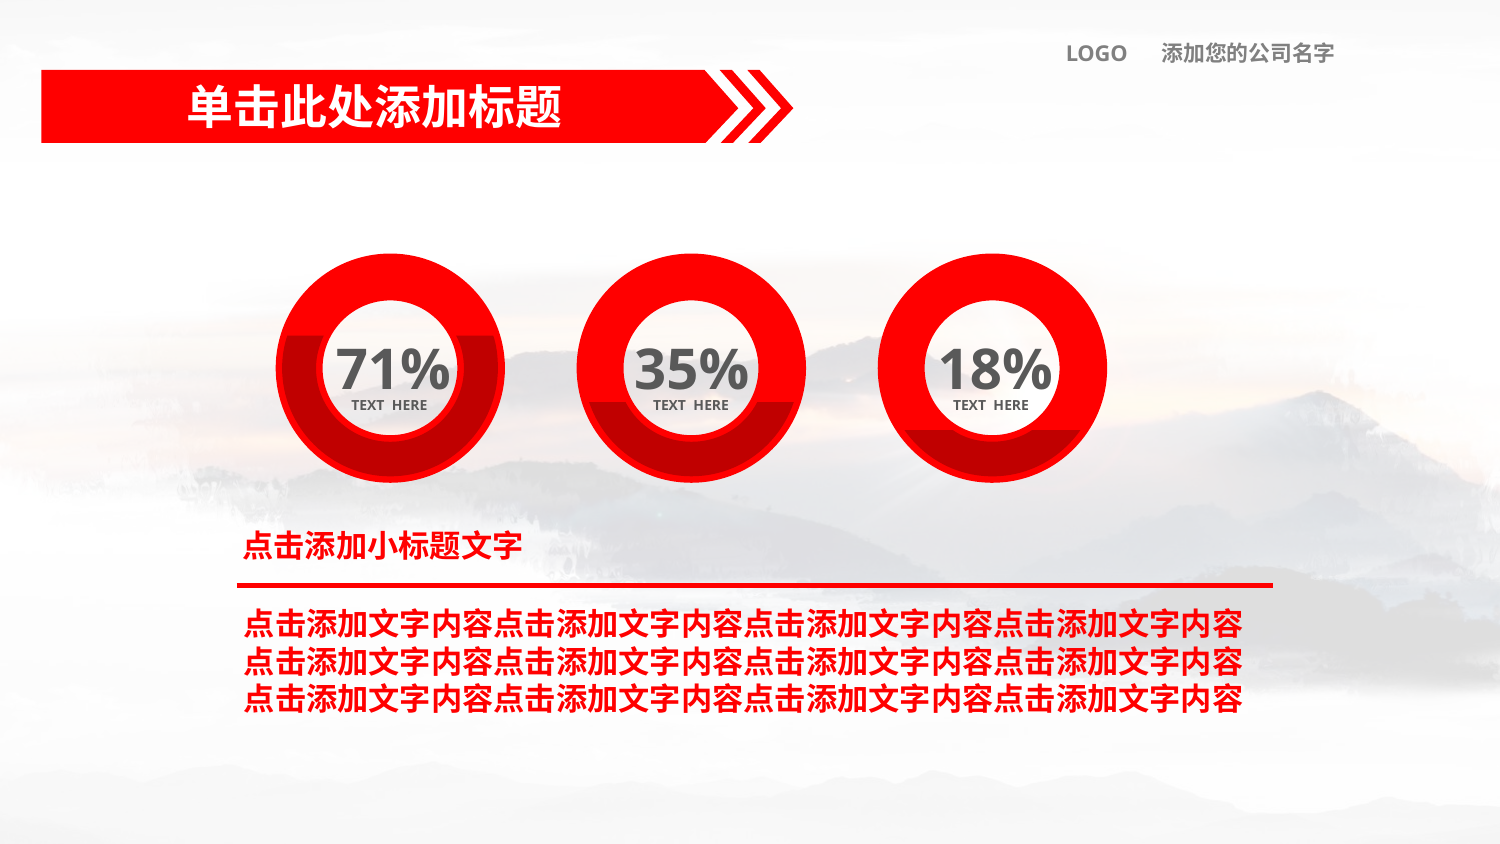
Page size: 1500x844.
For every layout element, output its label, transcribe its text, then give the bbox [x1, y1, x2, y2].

text_box 点击添加小标题文字 [227, 519, 599, 572]
text_box LOGO 添加您的公司名字 [1051, 32, 1431, 74]
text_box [41, 69, 794, 144]
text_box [877, 253, 1108, 483]
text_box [576, 253, 807, 483]
text_box 点击添加文字内容点击添加文字内容点击添加文字内容点击添加文字内容 点击添加文字内容点击添加文字内容点击添加文字内容点击添加文字内容 点击添加文字内容点击添加文字内容点击添加文字内容点击添加文字内容 [228, 597, 1300, 725]
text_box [275, 253, 506, 483]
